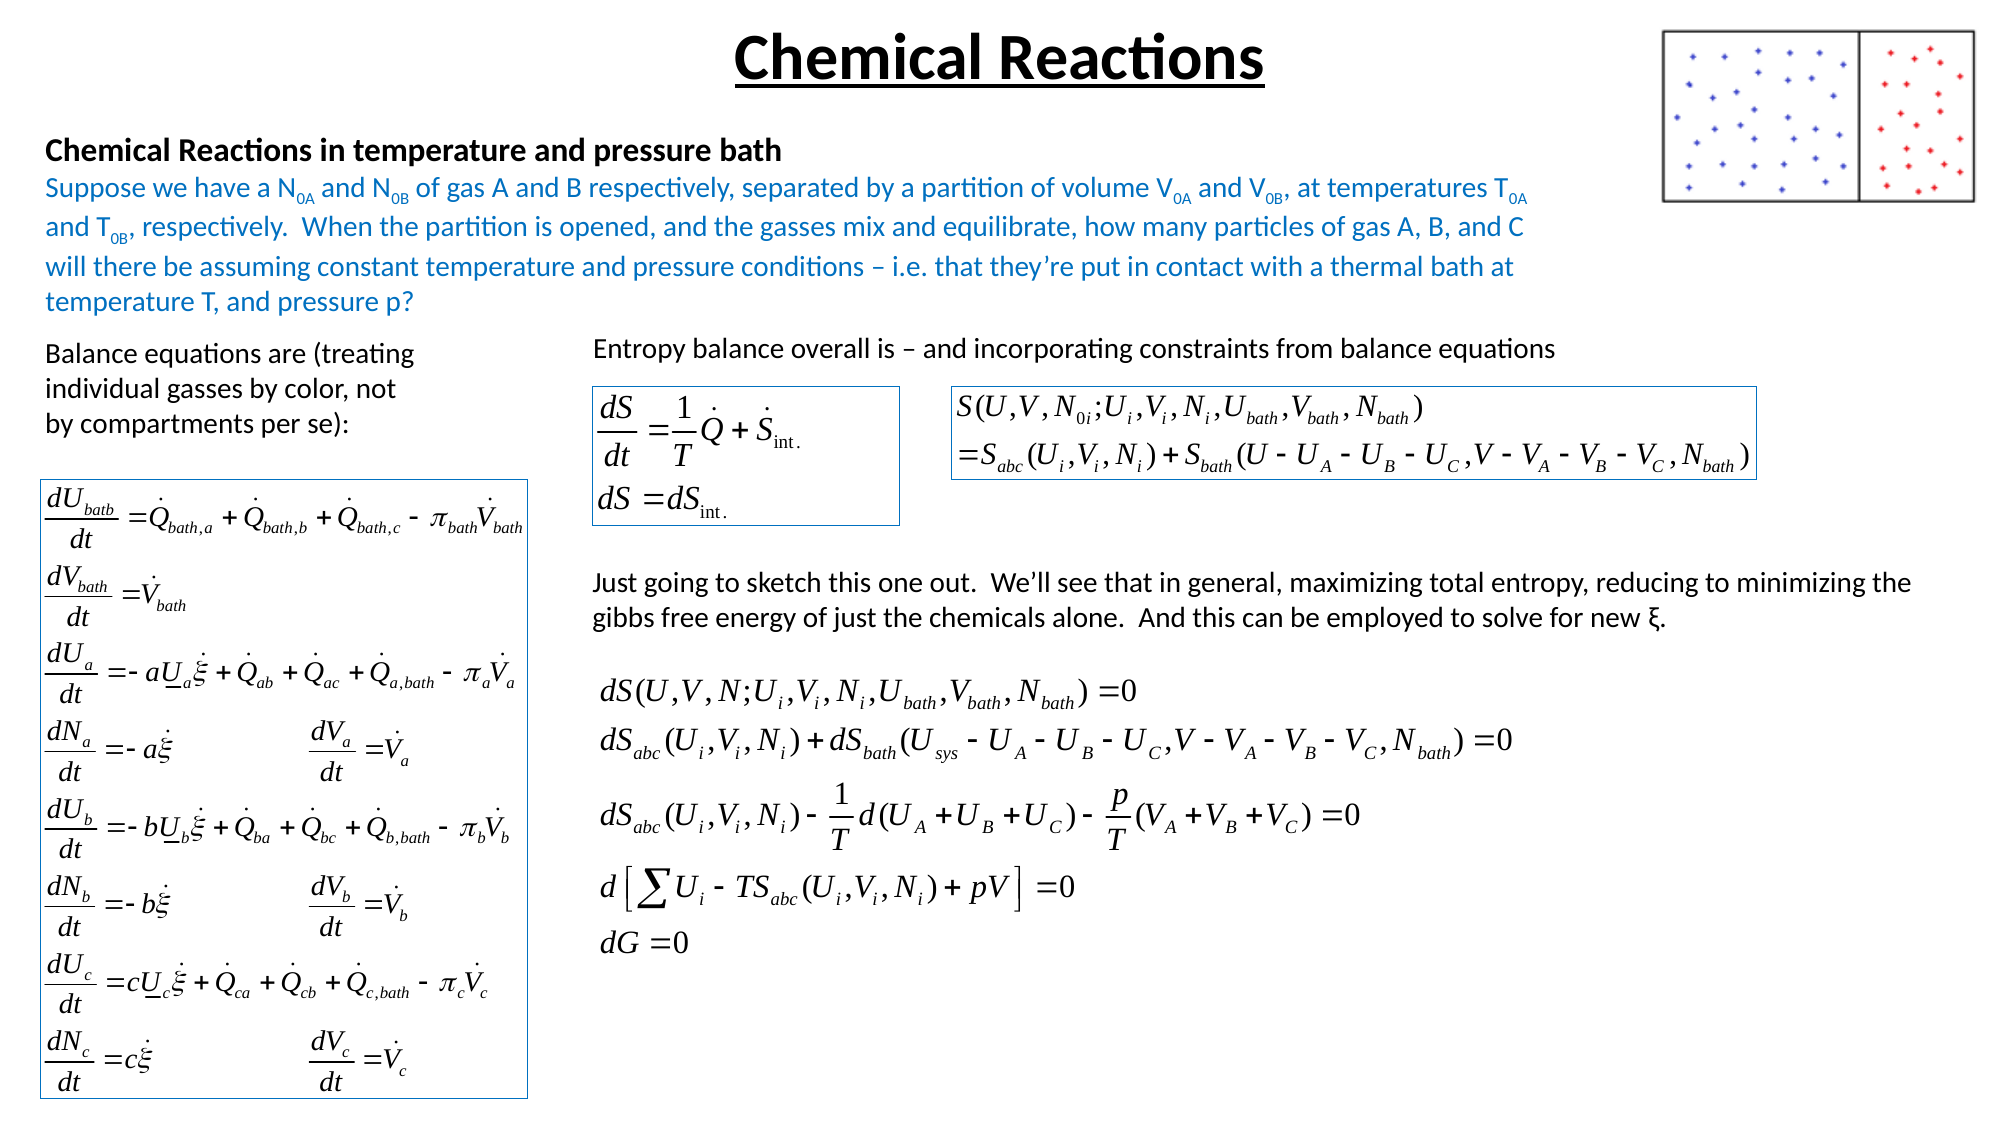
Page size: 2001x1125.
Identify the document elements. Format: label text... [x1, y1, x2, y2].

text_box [594, 670, 1519, 961]
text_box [592, 386, 900, 526]
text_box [951, 386, 1757, 480]
picture [1648, 14, 2000, 236]
text_box Balance equations are (treating individual gasses by color, not by compartments per se): [30, 326, 438, 447]
text_box Chemical Reactions in temperature and pressure bath Suppose we have a N0A and N0B of gas A and B respectively, separated by a partition of volume V0A and V0B, at temperatures T0A and T0B, respectively. When the partition is opened, and the gasses mix and equilibrate, how many particles of gas A, B, and C will there be assuming constant temperature and pressure conditions – i.e. that they’re put in contact with a thermal bath at temperature T, and pressure p? [30, 120, 1544, 325]
text_box Entropy balance overall is – and incorporating constraints from balance equations [578, 321, 1572, 372]
text_box Just going to sketch this one out. We’ll see that in general, maximizing total entropy, reducing to minimizing the gibbs free energy of just the chemicals alone. And this can be employed to solve for new ξ. [577, 556, 1944, 641]
text_box Chemical Reactions [519, 14, 1481, 102]
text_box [40, 479, 528, 1099]
